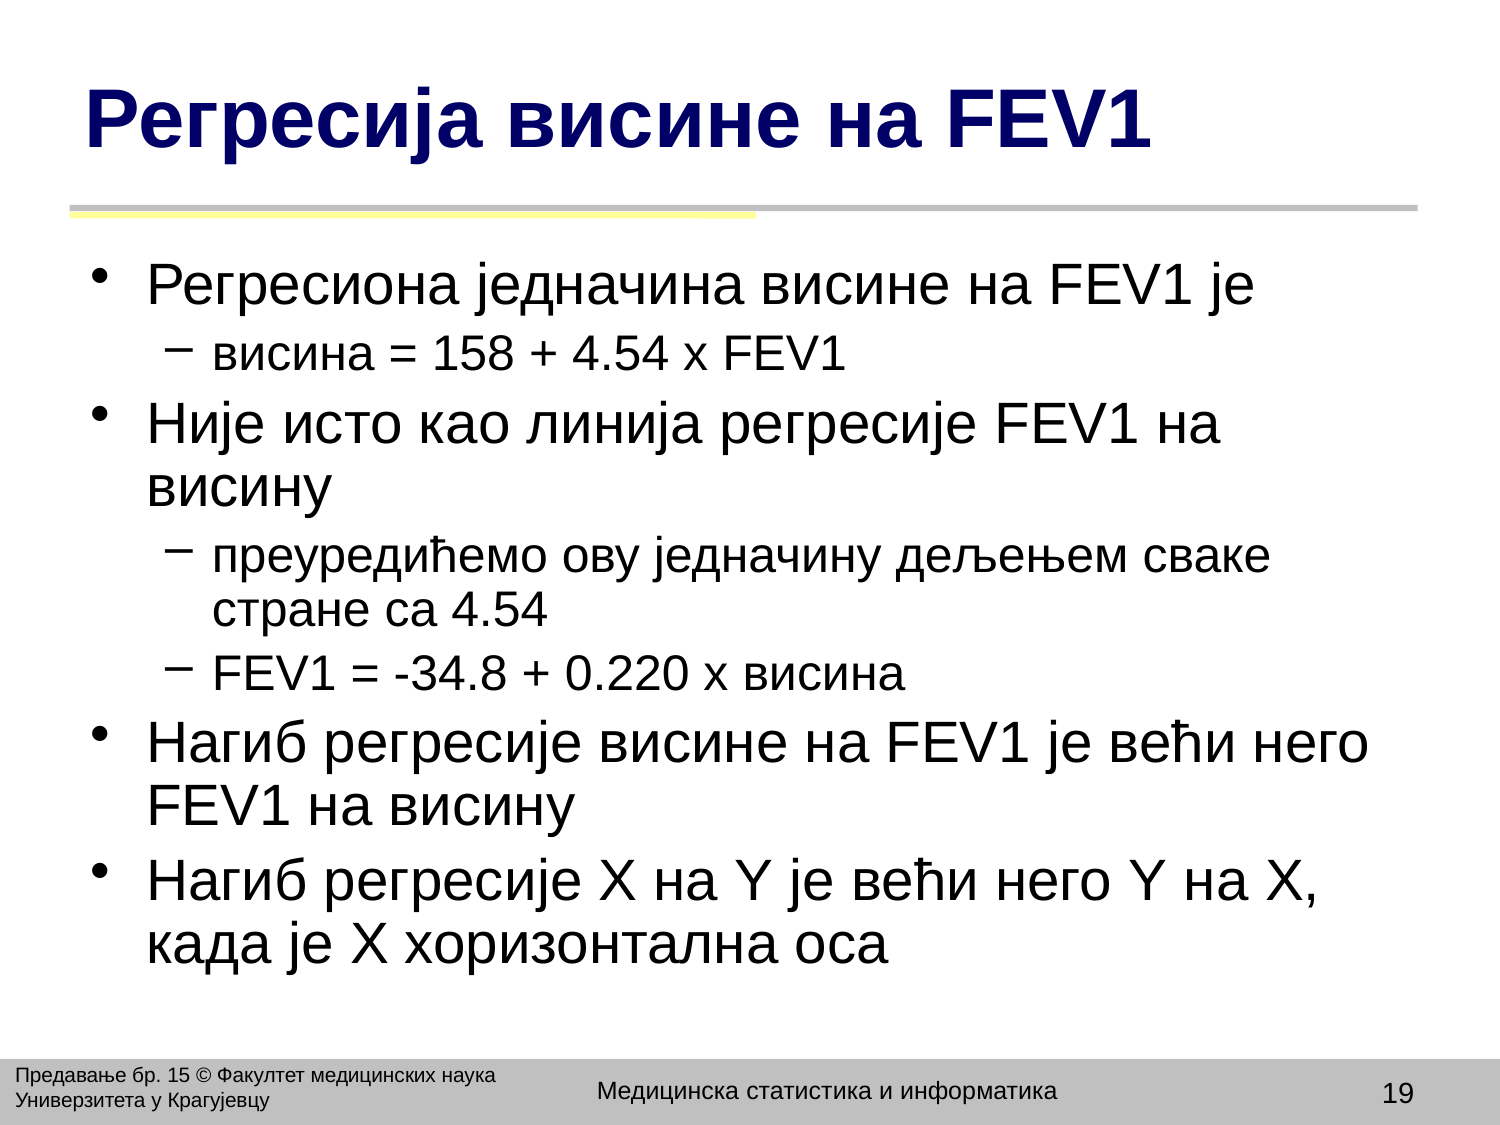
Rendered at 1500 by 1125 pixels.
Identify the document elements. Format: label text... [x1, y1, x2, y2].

slide_number 19 [1164, 1066, 1430, 1125]
list Регресиона једначина висине на FEV1 је висина = 158 + 4.54 x FEV1 Није исто као линија регресије FEV1 на висину преуредићемо ову једначину дељењем сваке стране са 4.54 FEV1 = -34.8 + 0.220 x висина Нагиб регресиje висине на FEV1 је већи него FEV1 на висину Нагиб регресиje X на Y је већи него Y на X, када је X хоризонтална оса [74, 246, 1426, 1023]
slide_number Предавање бр. 15 © Факултет медицинских наука Универзитета у Крагујевцу [0, 1053, 616, 1108]
title Регресија висине на FEV1 [69, 19, 1426, 208]
footer Медицинска статистика и информатика [512, 1066, 1144, 1125]
